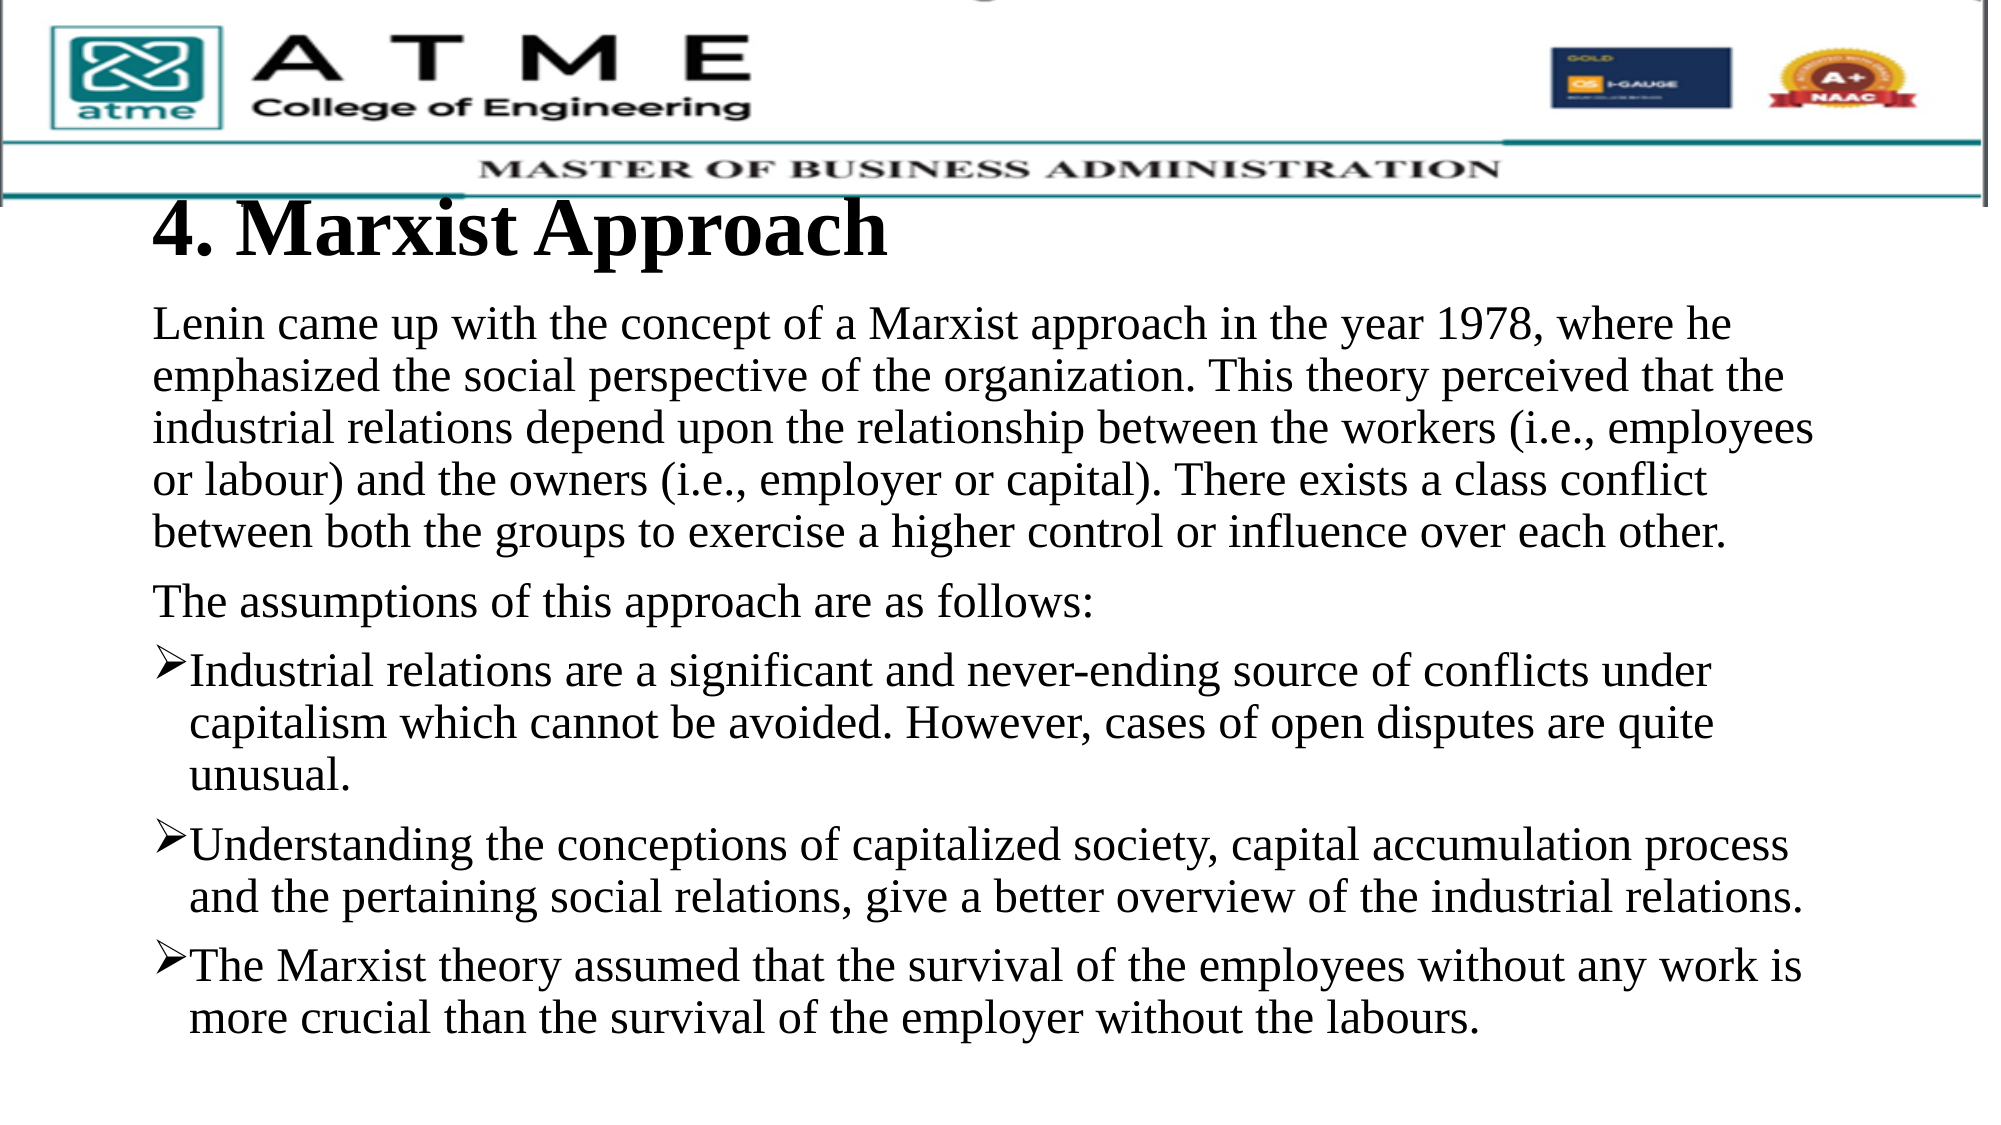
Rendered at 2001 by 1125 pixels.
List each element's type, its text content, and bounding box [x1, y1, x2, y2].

list Lenin came up with the concept of a Marxist approach in the year 1978, where he emphasized the social perspective of the organization. This theory perceived that the industrial relations depend upon the relationship between the workers (i.e., employees or labour) and the owners (i.e., employer or capital). There exists a class conflict between both the groups to exercise a higher control or influence over each other. The assumptions of this approach are as follows: Industrial relations are a significant and never-ending source of conflicts under capitalism which cannot be avoided. However, cases of open disputes are quite unusual. Understanding the conceptions of capitalized society, capital accumulation process and the pertaining social relations, give a better overview of the industrial relations. The Marxist theory assumed that the survival of the employees without any work is more crucial than the survival of the employer without the labours. [137, 290, 1863, 1057]
title 4. Marxist Approach [137, 169, 1863, 290]
picture [0, 0, 1988, 207]
